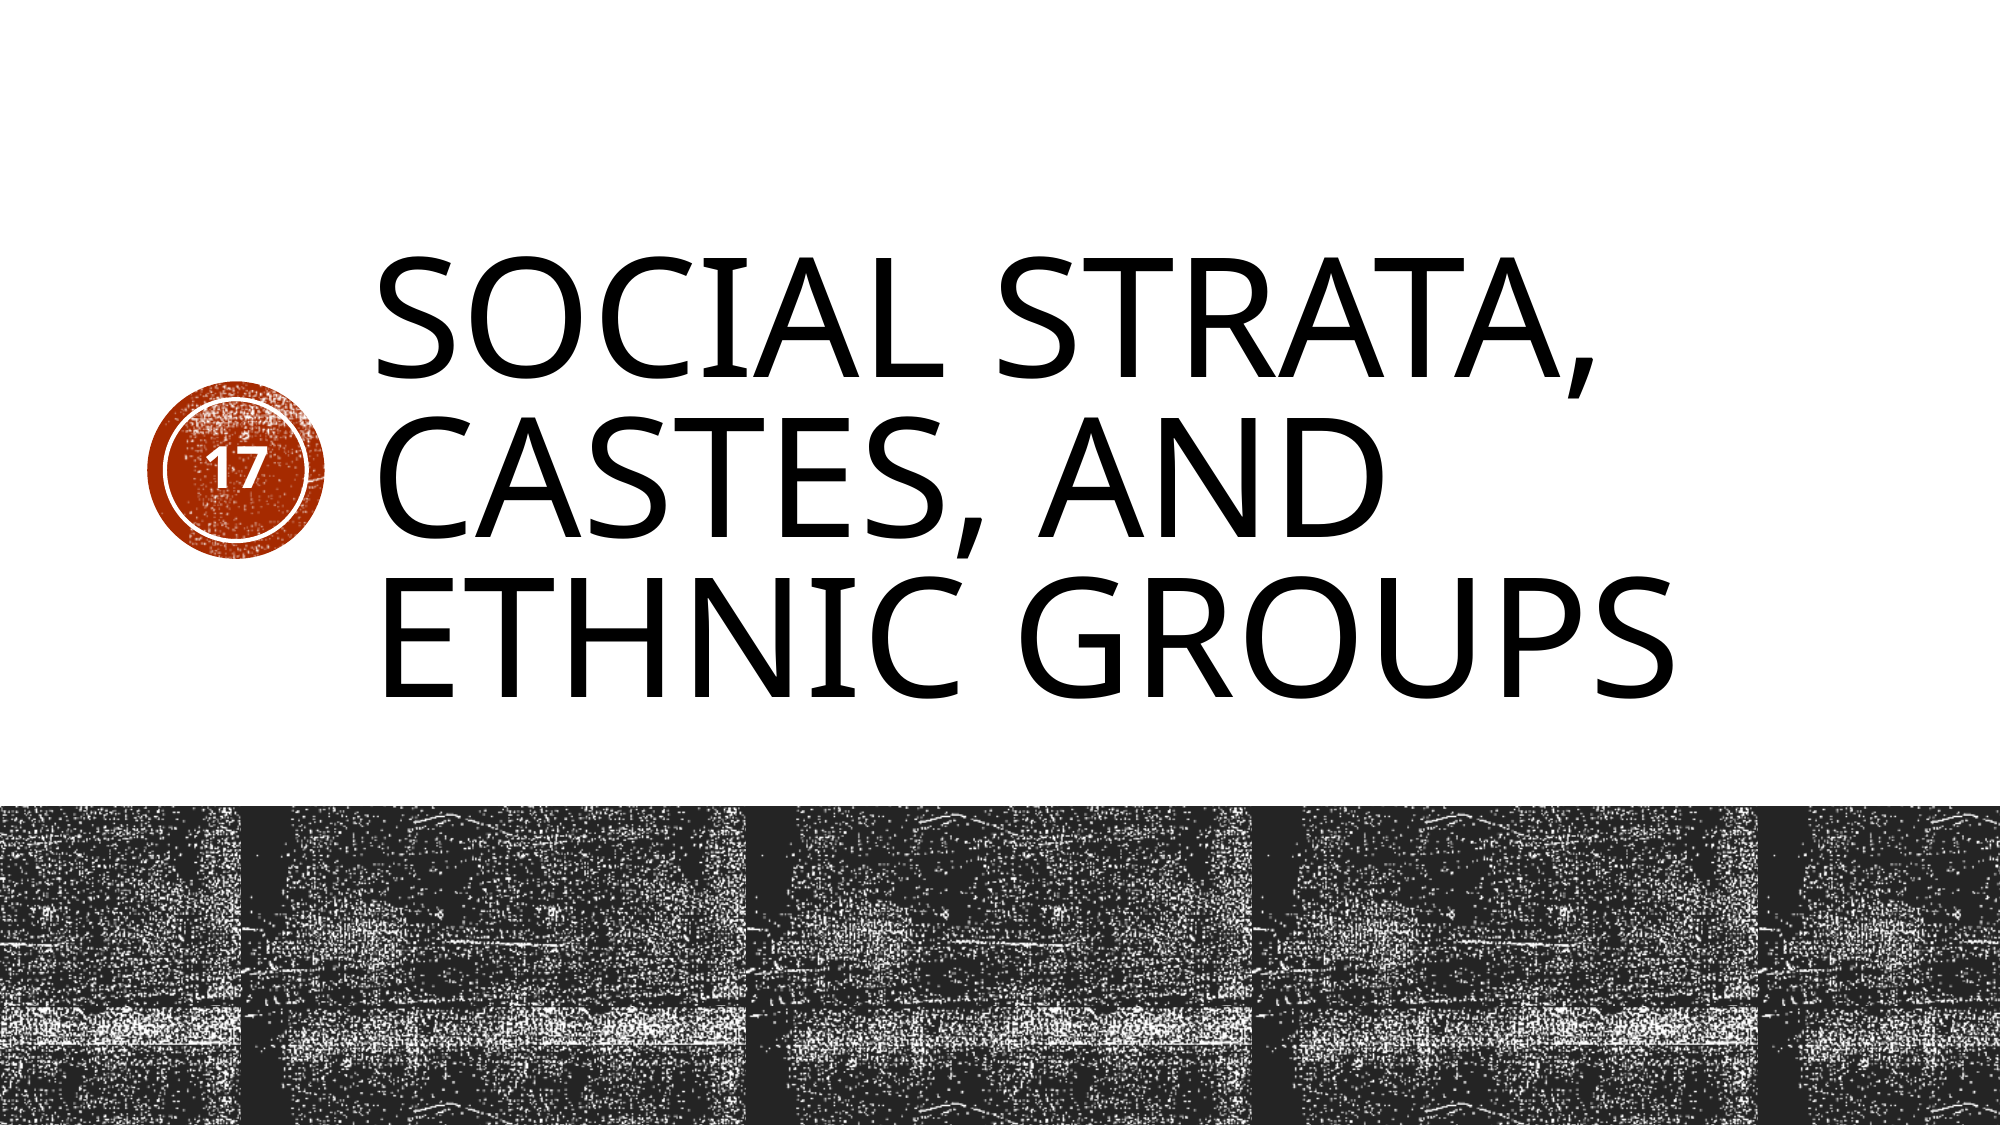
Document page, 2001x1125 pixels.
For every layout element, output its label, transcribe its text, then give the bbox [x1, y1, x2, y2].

title Social Strata, castes, and ethnic groups [355, 201, 1878, 779]
slide_number 17 [138, 411, 334, 530]
